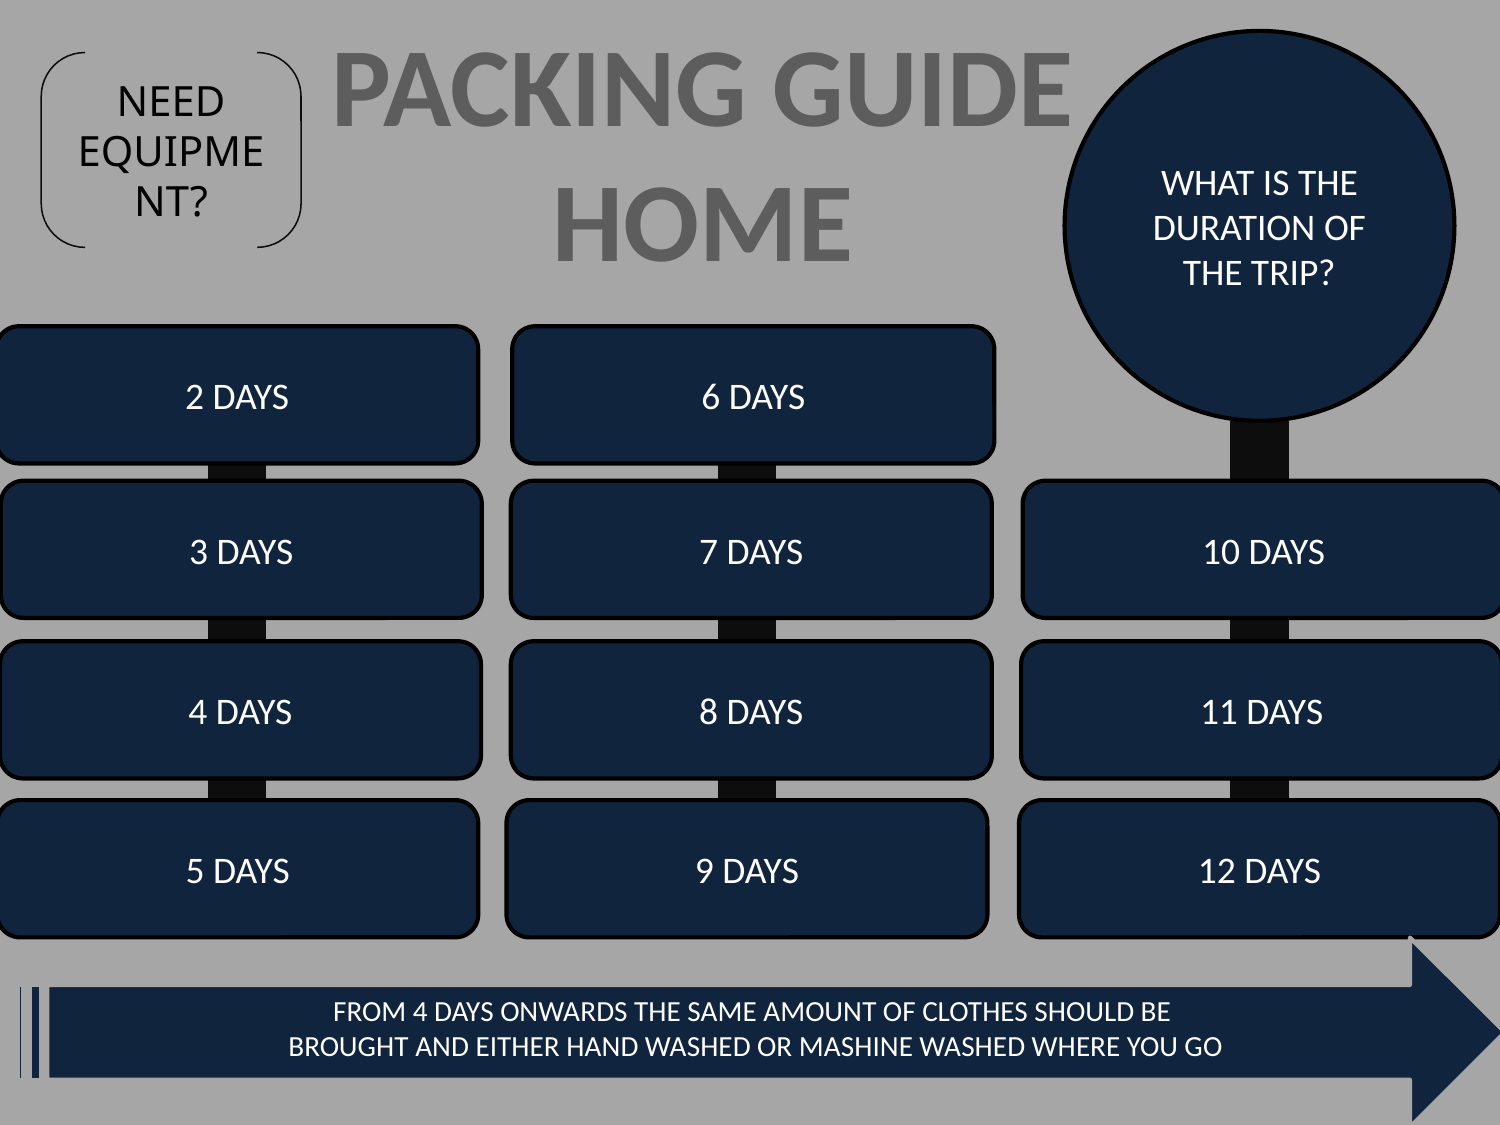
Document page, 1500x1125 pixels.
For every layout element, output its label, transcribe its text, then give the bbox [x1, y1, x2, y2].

text_box 5 DAYS [0, 798, 481, 940]
text_box 7 DAYS [751, 478, 994, 621]
text_box 12 DAYS [1262, 798, 1500, 940]
text_box PACKING GUIDE HOME [171, 6, 1235, 291]
text_box FROM 4 DAYS ONWARDS THE SAME AMOUNT OF CLOTHES SHOULD BE BROUGHT AND EITHER HAND WASHED OR MASHINE WASHED WHERE YOU GO [45, 935, 1500, 1125]
text_box 9 DAYS [504, 798, 990, 940]
text_box 11 DAYS [1019, 639, 1255, 781]
text_box 10 DAYS [1263, 478, 1500, 621]
text_box 4 DAYS [0, 639, 232, 781]
text_box 3 DAYS [0, 478, 232, 621]
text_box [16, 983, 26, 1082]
text_box NEED EQUIPMENT? [40, 51, 302, 249]
text_box 8 DAYS [508, 639, 742, 781]
text_box 11 DAYS [1263, 639, 1500, 781]
text_box 6 DAYS [510, 324, 997, 466]
text_box 7 DAYS [508, 478, 742, 621]
text_box 12 DAYS [1016, 798, 1256, 940]
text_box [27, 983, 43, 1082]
text_box 10 DAYS [1020, 478, 1255, 621]
text_box 3 DAYS [241, 478, 484, 621]
text_box 8 DAYS [751, 639, 994, 781]
text_box 4 DAYS [241, 639, 484, 781]
text_box WHAT IS THE DURATION OF THE TRIP? [1073, 28, 1457, 423]
text_box 2 DAYS [0, 324, 481, 466]
